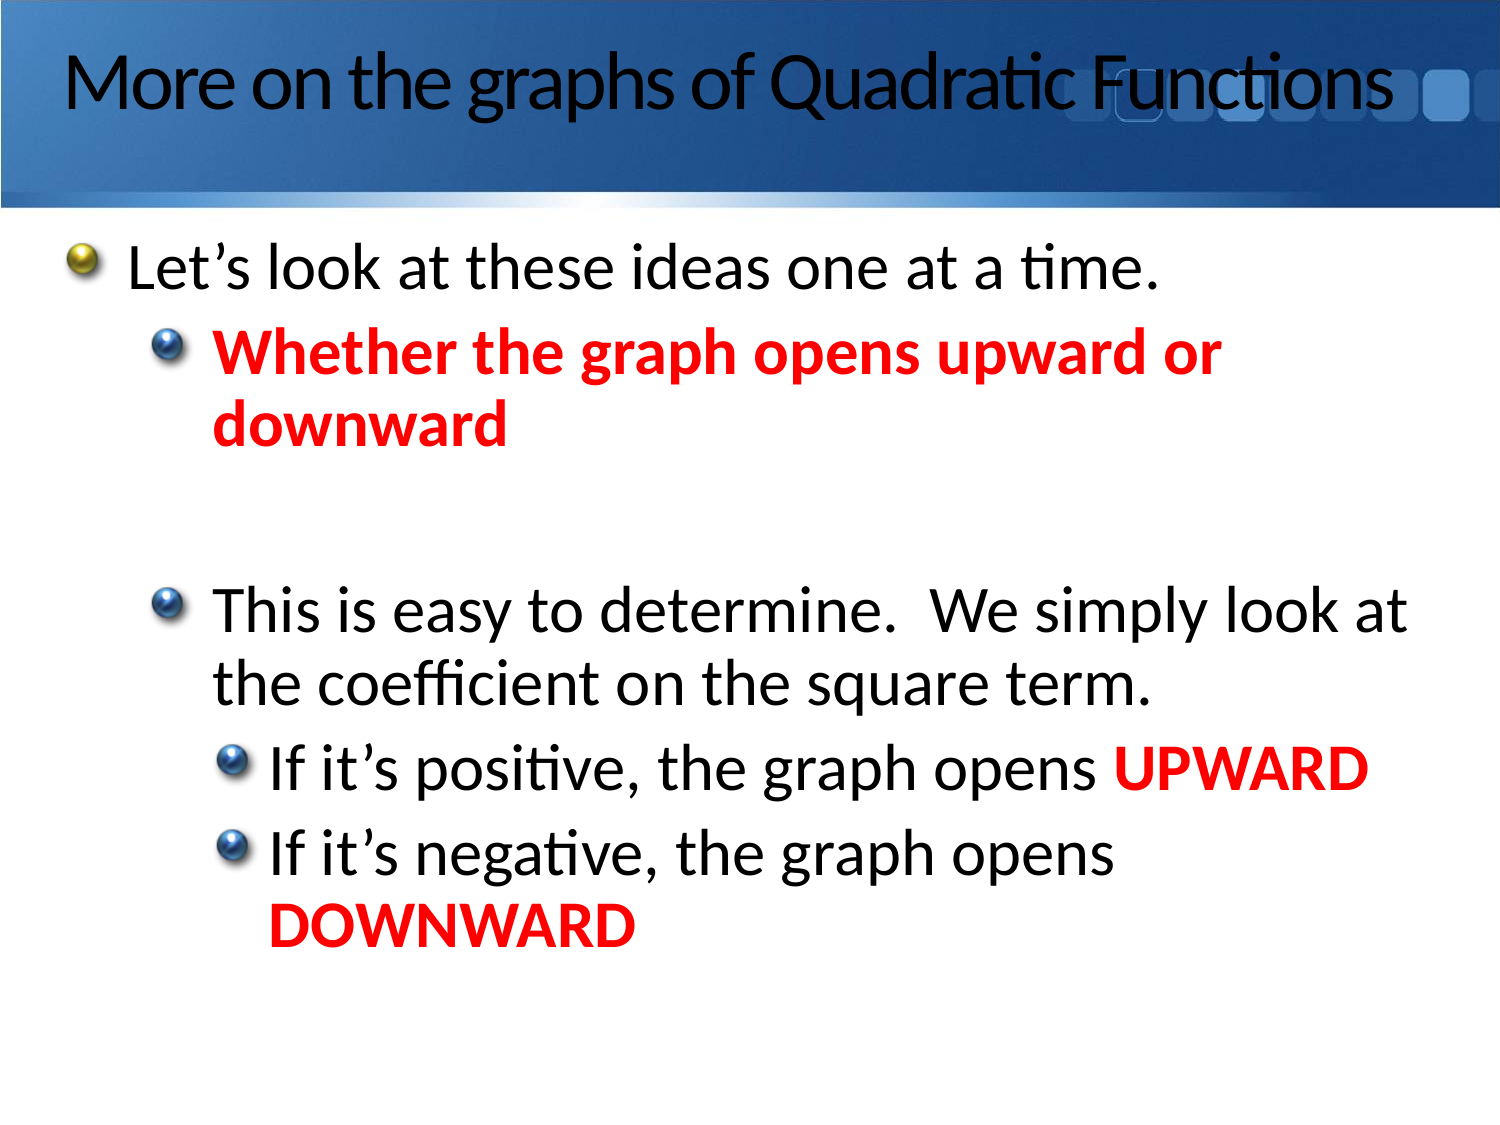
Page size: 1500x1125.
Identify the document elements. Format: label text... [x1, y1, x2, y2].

title More on the graphs of Quadratic Functions [62, 37, 1438, 129]
picture [0, 0, 1500, 1125]
list Let’s look at these ideas one at a time. Whether the graph opens upward or downward This is easy to determine. We simply look at the coefficient on the square term. If it’s positive, the graph opens UPWARD If it’s negative, the graph opens DOWNWARD [62, 231, 1438, 1056]
